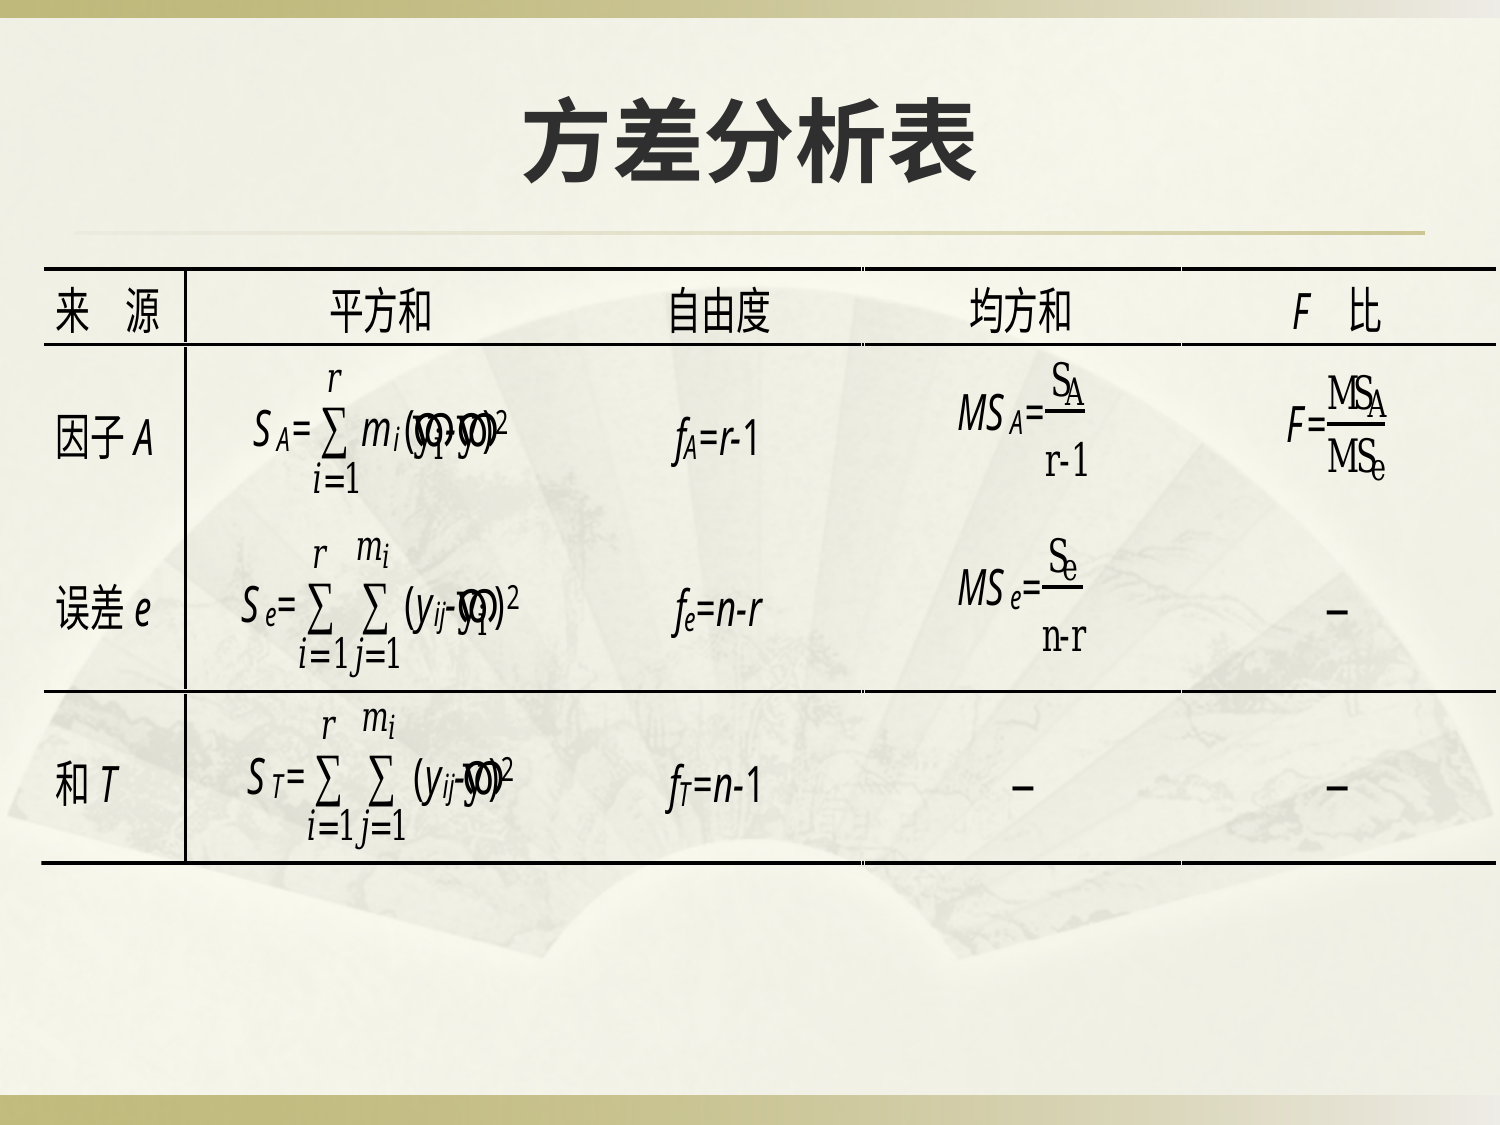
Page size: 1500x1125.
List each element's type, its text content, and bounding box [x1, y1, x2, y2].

title 方差分析表 [75, 45, 1425, 233]
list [40, 266, 1500, 953]
